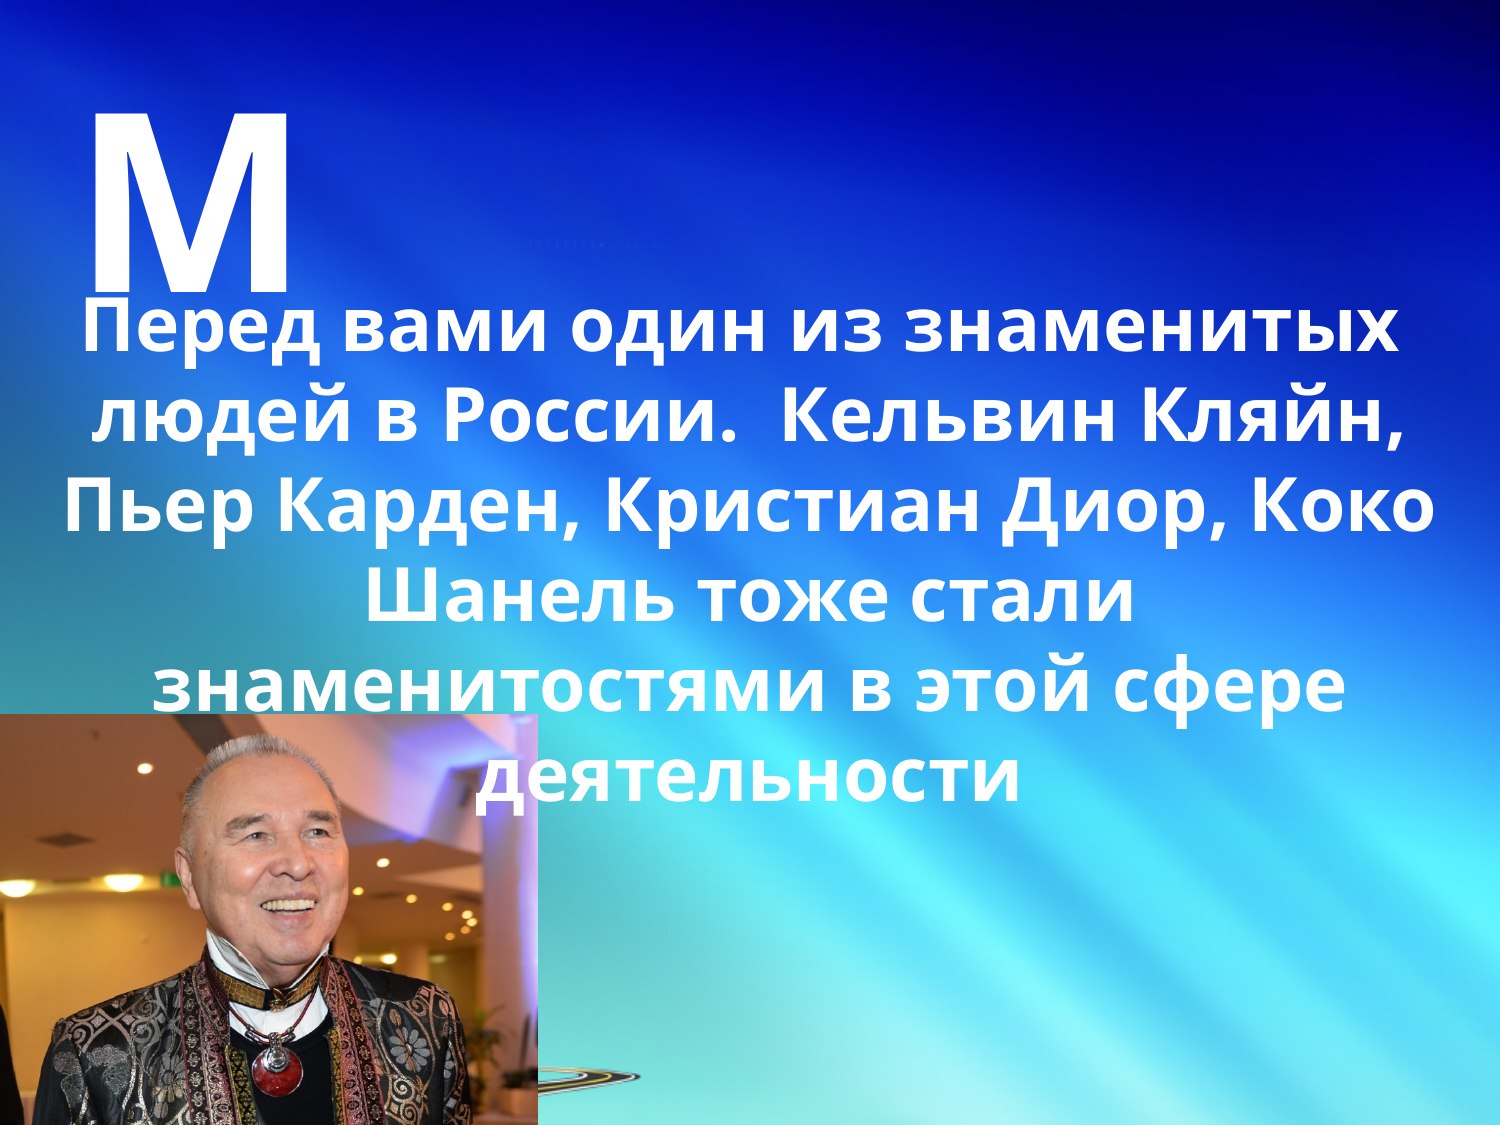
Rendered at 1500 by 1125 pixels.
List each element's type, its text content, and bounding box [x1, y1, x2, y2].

text_box Перед вами один из знаменитых людей в России. Кельвин Кляйн, Пьер Карден, Кристиан Диор, Коко Шанель тоже стали знаменитостями в этой сфере деятельности [46, 269, 1454, 825]
text_box М [58, 35, 317, 269]
picture [0, 0, 1500, 1125]
